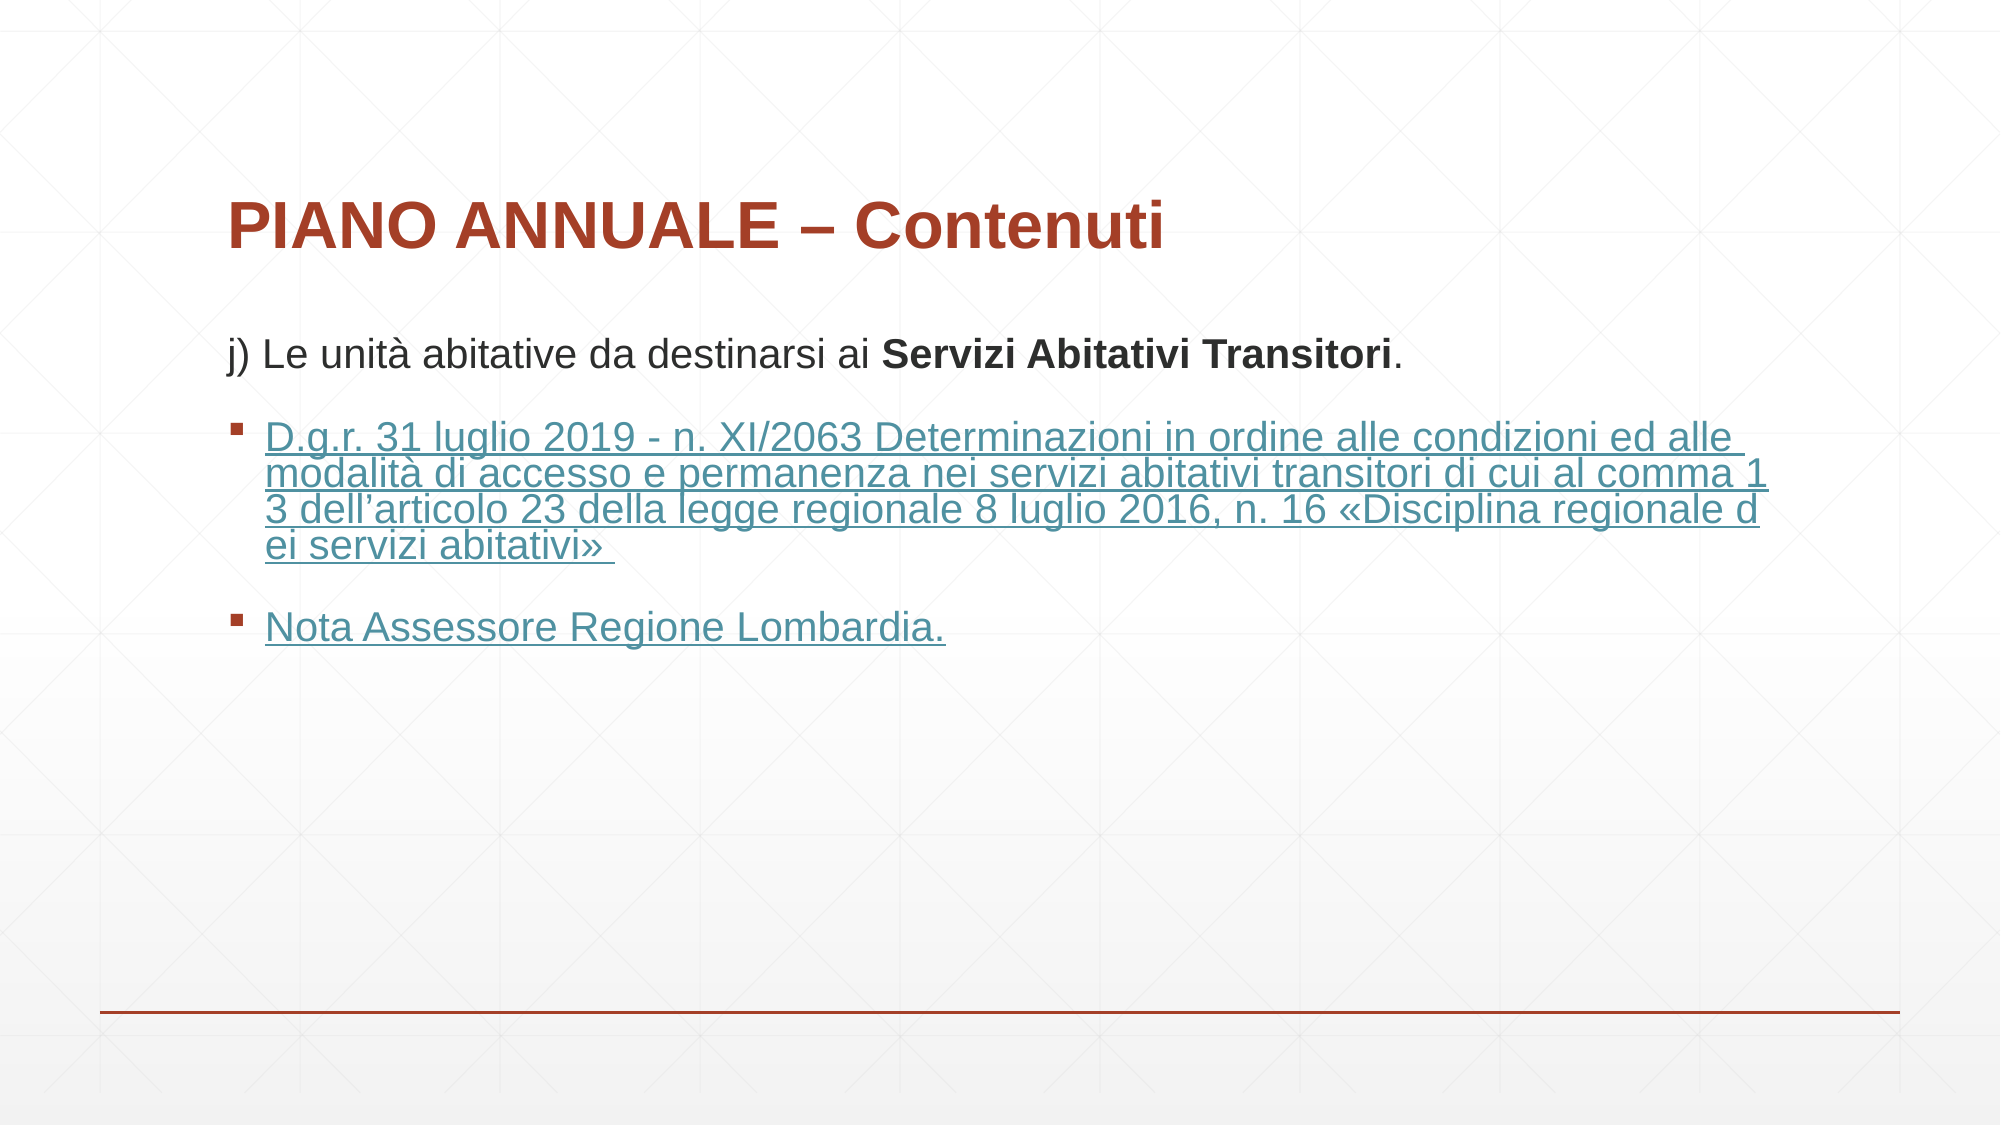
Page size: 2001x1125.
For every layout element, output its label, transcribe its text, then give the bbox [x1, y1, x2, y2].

list j) Le unità abitative da destinarsi ai Servizi Abitativi Transitori. D.g.r. 31 luglio 2019 - n. XI/2063 Determinazioni in ordine alle condizioni ed alle modalità di accesso e permanenza nei servizi abitativi transitori di cui al comma 13 dell’articolo 23 della legge regionale 8 luglio 2016, n. 16 «Disciplina regionale dei servizi abitativi» Nota Assessore Regione Lombardia. [212, 324, 1788, 950]
title PIANO ANNUALE – Contenuti [212, 82, 1788, 271]
